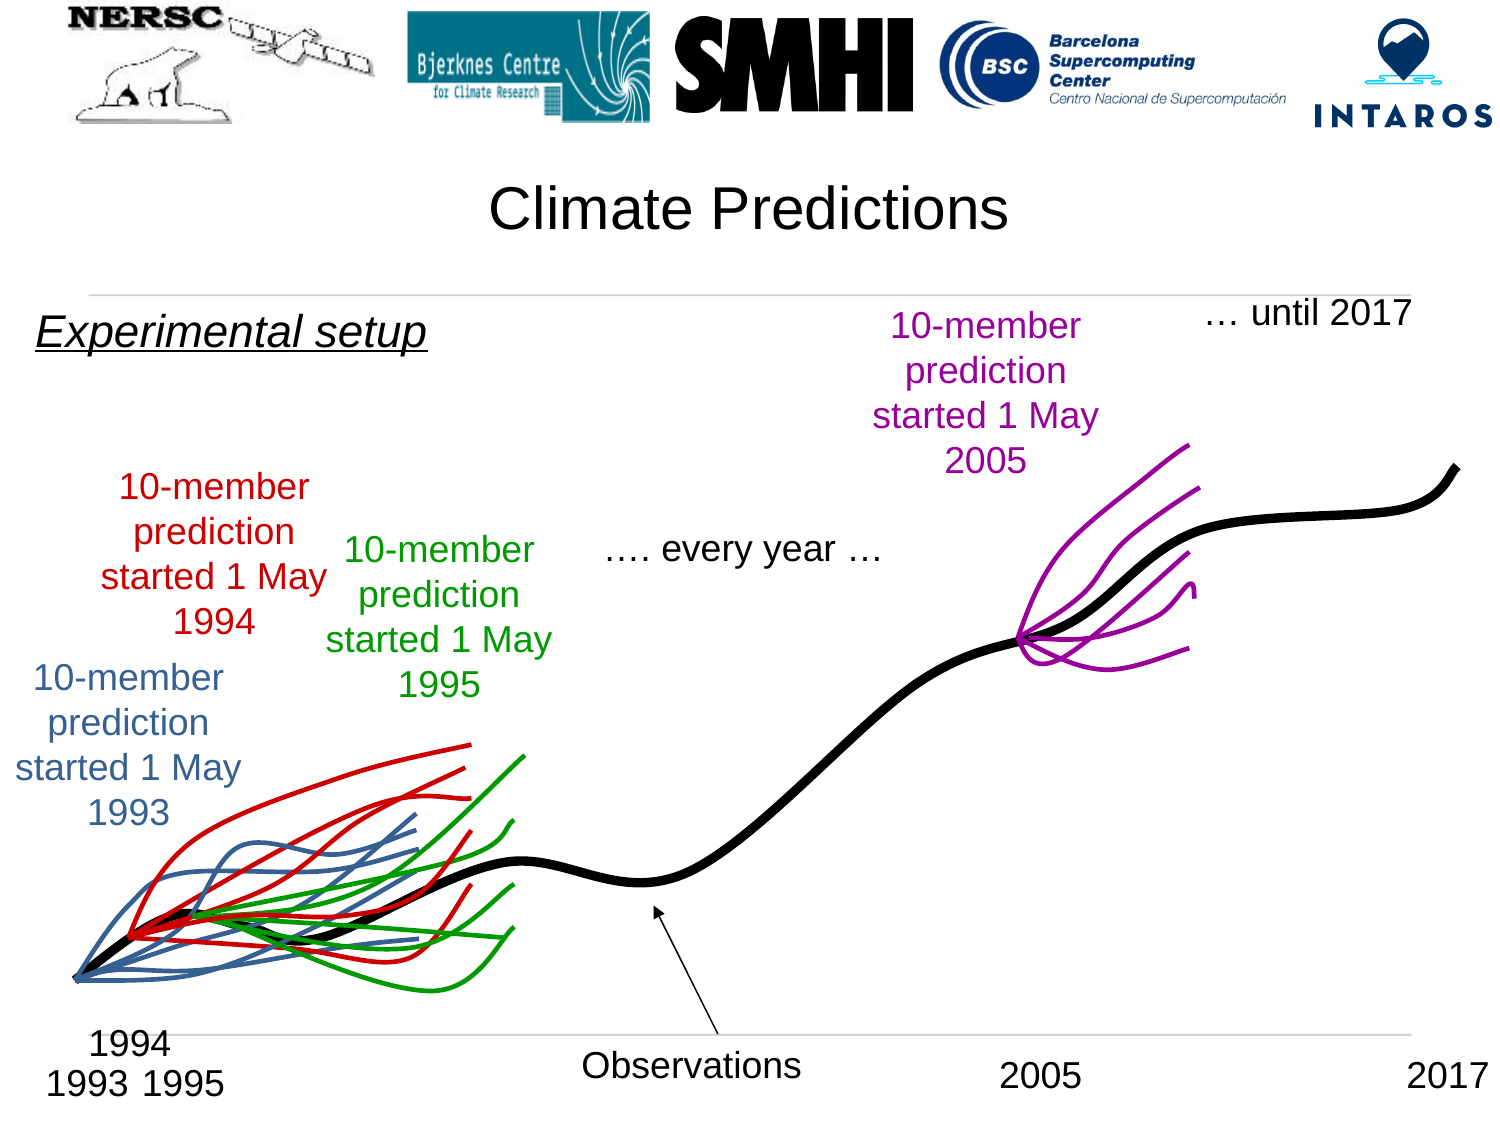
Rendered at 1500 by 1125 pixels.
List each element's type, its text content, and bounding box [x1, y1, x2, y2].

text_box 10-member prediction started 1 May 1995 [299, 518, 579, 712]
text_box 1994 [64, 1012, 204, 1072]
text_box [222, 953, 301, 968]
text_box [220, 918, 504, 938]
text_box [167, 923, 238, 942]
text_box 10-member prediction started 1 May 1993 [0, 645, 268, 840]
text_box [128, 744, 472, 937]
text_box [136, 893, 203, 933]
text_box 10-member prediction started 1 May 1994 [74, 455, 354, 649]
text_box [131, 767, 466, 936]
text_box [247, 755, 525, 899]
text_box [93, 941, 192, 974]
text_box [131, 930, 176, 940]
text_box [75, 920, 210, 980]
text_box [449, 819, 514, 863]
text_box [238, 925, 515, 992]
text_box [75, 881, 155, 979]
text_box … until 2017 [1189, 281, 1500, 340]
text_box [209, 919, 451, 950]
text_box [653, 905, 718, 1035]
text_box [1018, 487, 1200, 637]
text_box 2017 [1382, 1044, 1500, 1104]
text_box [292, 853, 332, 875]
text_box [1018, 444, 1190, 636]
picture [674, 16, 913, 113]
text_box [1021, 551, 1190, 641]
picture [407, 11, 650, 123]
text_box [424, 628, 1020, 891]
picture [937, 16, 1288, 111]
text_box [1017, 637, 1190, 670]
text_box [203, 921, 218, 925]
text_box [128, 830, 472, 938]
picture [1315, 9, 1492, 142]
picture [67, 0, 376, 124]
text_box [1117, 466, 1458, 587]
text_box [320, 796, 444, 854]
text_box [87, 940, 161, 974]
text_box 1995 [117, 1052, 257, 1112]
text_box [147, 926, 181, 934]
text_box [228, 883, 515, 933]
text_box [1017, 638, 1061, 664]
text_box 1993 [21, 1052, 117, 1112]
text_box [199, 842, 301, 901]
text_box [287, 798, 399, 849]
text_box …. every year … [589, 516, 976, 576]
text_box 2005 [975, 1044, 1115, 1104]
text_box Observations [567, 1033, 858, 1093]
text_box [74, 928, 277, 981]
text_box 10-member prediction started 1 May 2005 [846, 294, 1126, 489]
text_box [422, 883, 472, 893]
text_box Experimental setup [21, 294, 600, 364]
text_box [1092, 583, 1195, 638]
text_box Climate Predictions [0, 162, 1500, 249]
